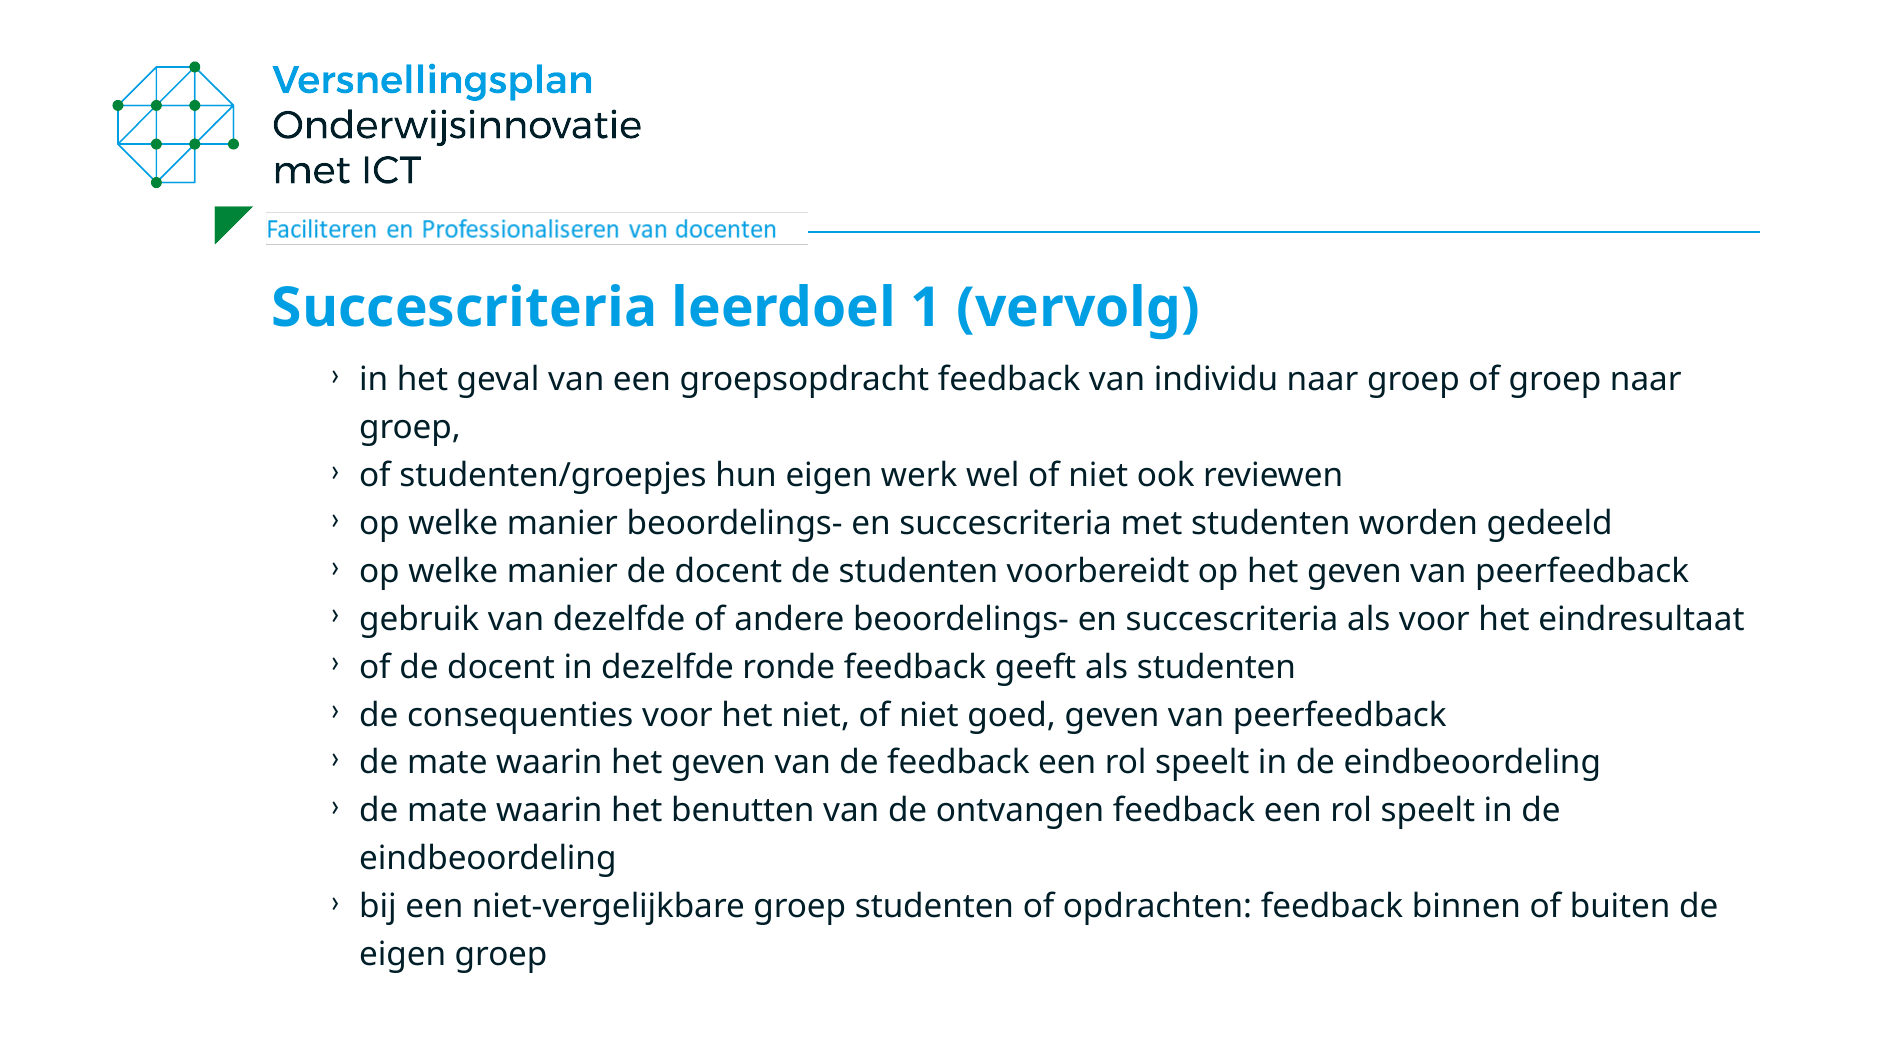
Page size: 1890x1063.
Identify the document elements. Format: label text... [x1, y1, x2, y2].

picture [0, 0, 808, 261]
title Succescriteria leerdoel 1 (vervolg) [271, 271, 1469, 333]
list in het geval van een groepsopdracht feedback van individu naar groep of groep naar groep, of studenten/groepjes hun eigen werk wel of niet ook reviewen op welke manier beoordelings- en succescriteria met studenten worden gedeeld op welke manier de docent de studenten voorbereidt op het geven van peerfeedback gebruik van dezelfde of andere beoordelings- en succescriteria als voor het eindresultaat of de docent in dezelfde ronde feedback geeft als studenten de consequenties voor het niet, of niet goed, geven van peerfeedback de mate waarin het geven van de feedback een rol speelt in de eindbeoordeling de mate waarin het benutten van de ontvangen feedback een rol speelt in de eindbeoordeling bij een niet-vergelijkbare groep studenten of opdrachten: feedback binnen of buiten de eigen groep [270, 349, 1777, 1022]
